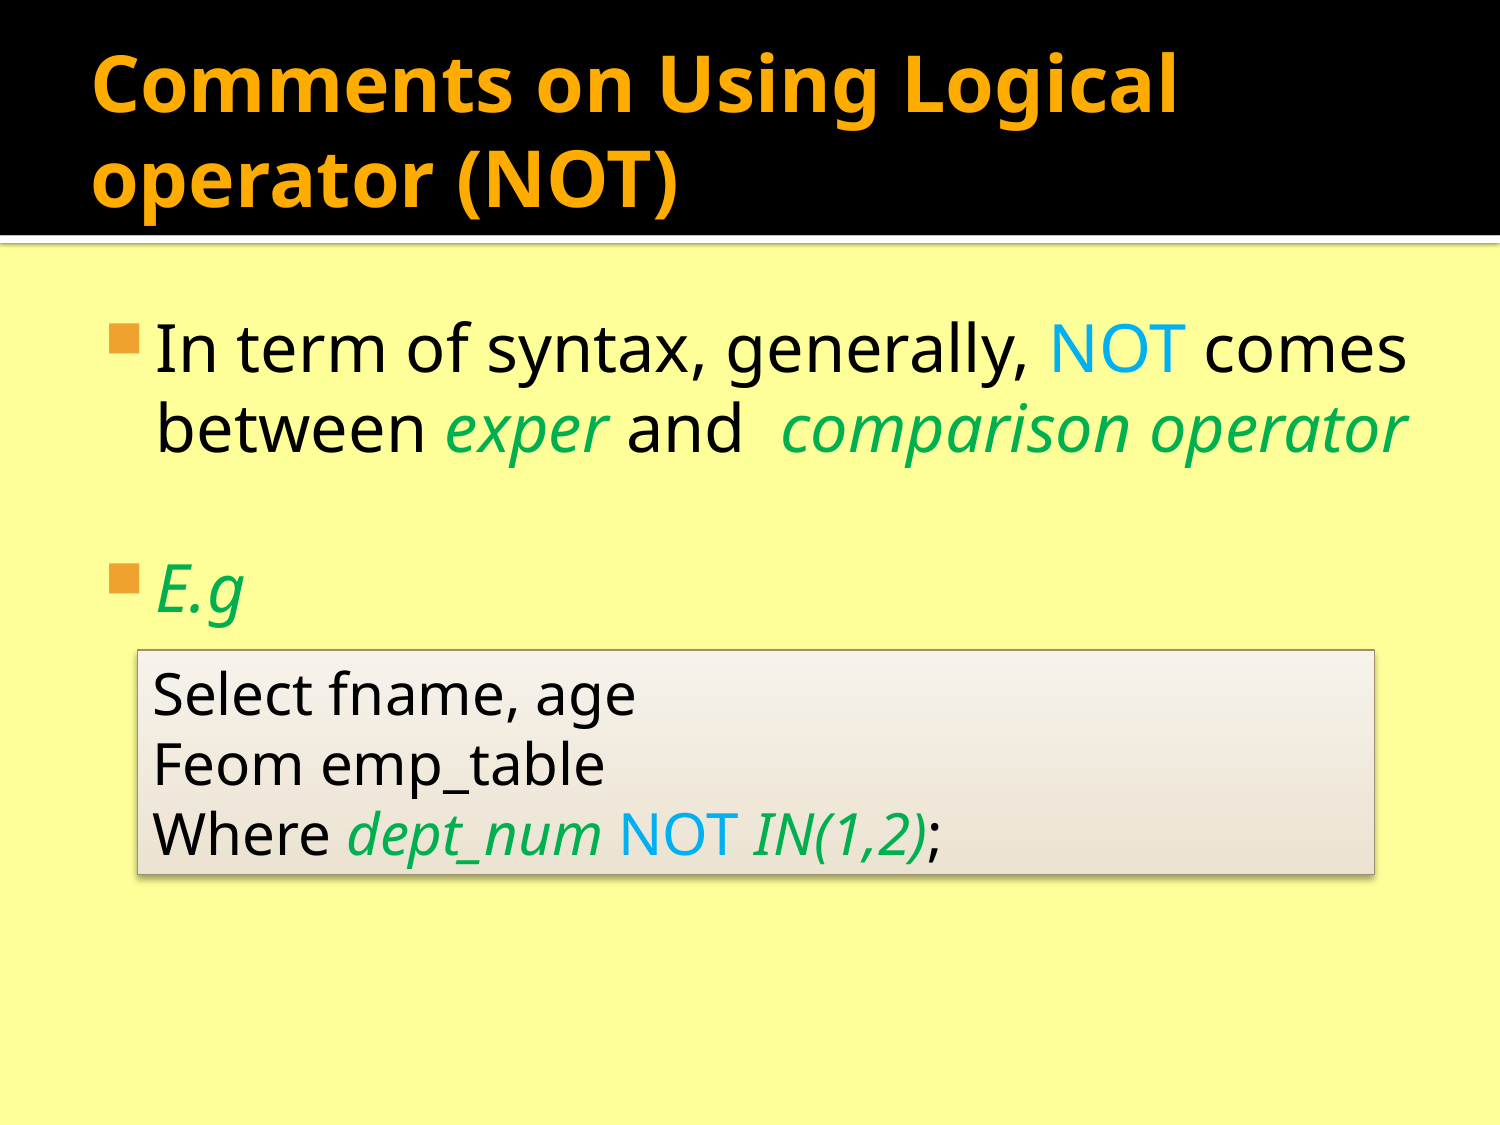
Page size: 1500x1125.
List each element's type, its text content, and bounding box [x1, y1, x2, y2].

title Comments on Using Logical operator (NOT) [75, 25, 1425, 231]
text_box Select fname, age Feom emp_table Where dept_num NOT IN(1,2); [137, 649, 1375, 875]
list In term of syntax, generally, NOT comes between exper and comparison operator E.g [74, 290, 1426, 1051]
